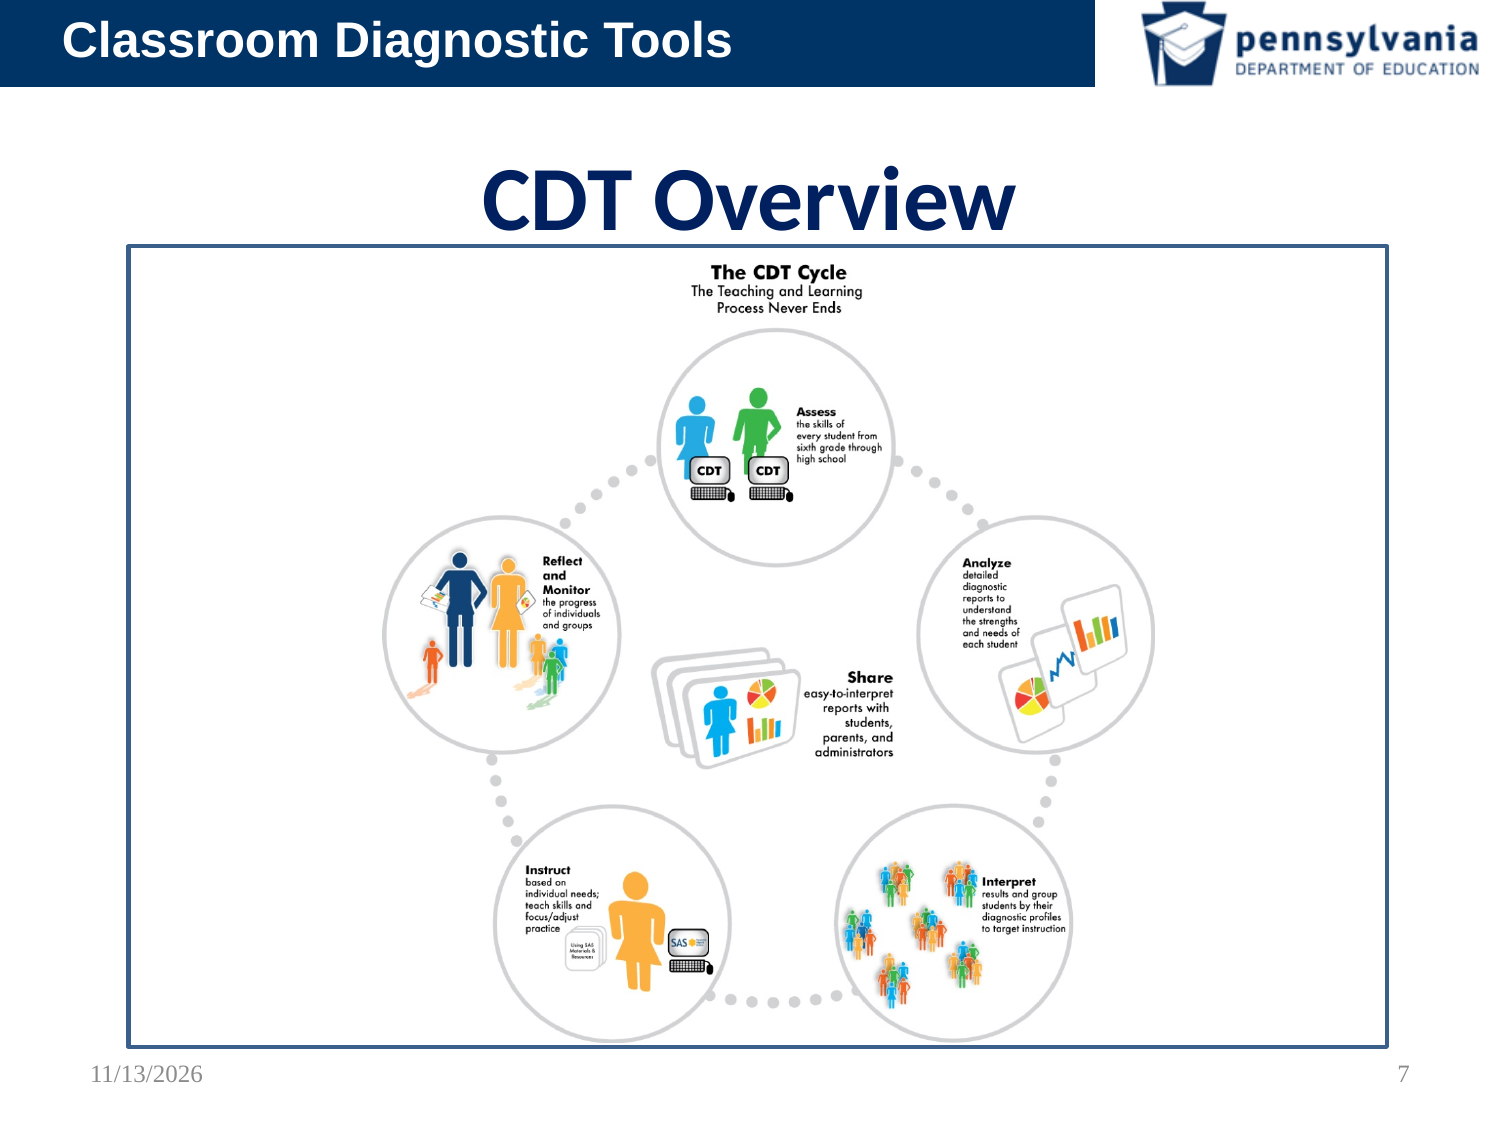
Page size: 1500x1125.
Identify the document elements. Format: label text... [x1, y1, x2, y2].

picture [1134, 0, 1485, 90]
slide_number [75, 1042, 425, 1103]
slide_number 7 [1074, 1042, 1425, 1103]
title CDT Overview [74, 44, 1426, 233]
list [381, 262, 1156, 1043]
text_box [126, 244, 1389, 1042]
